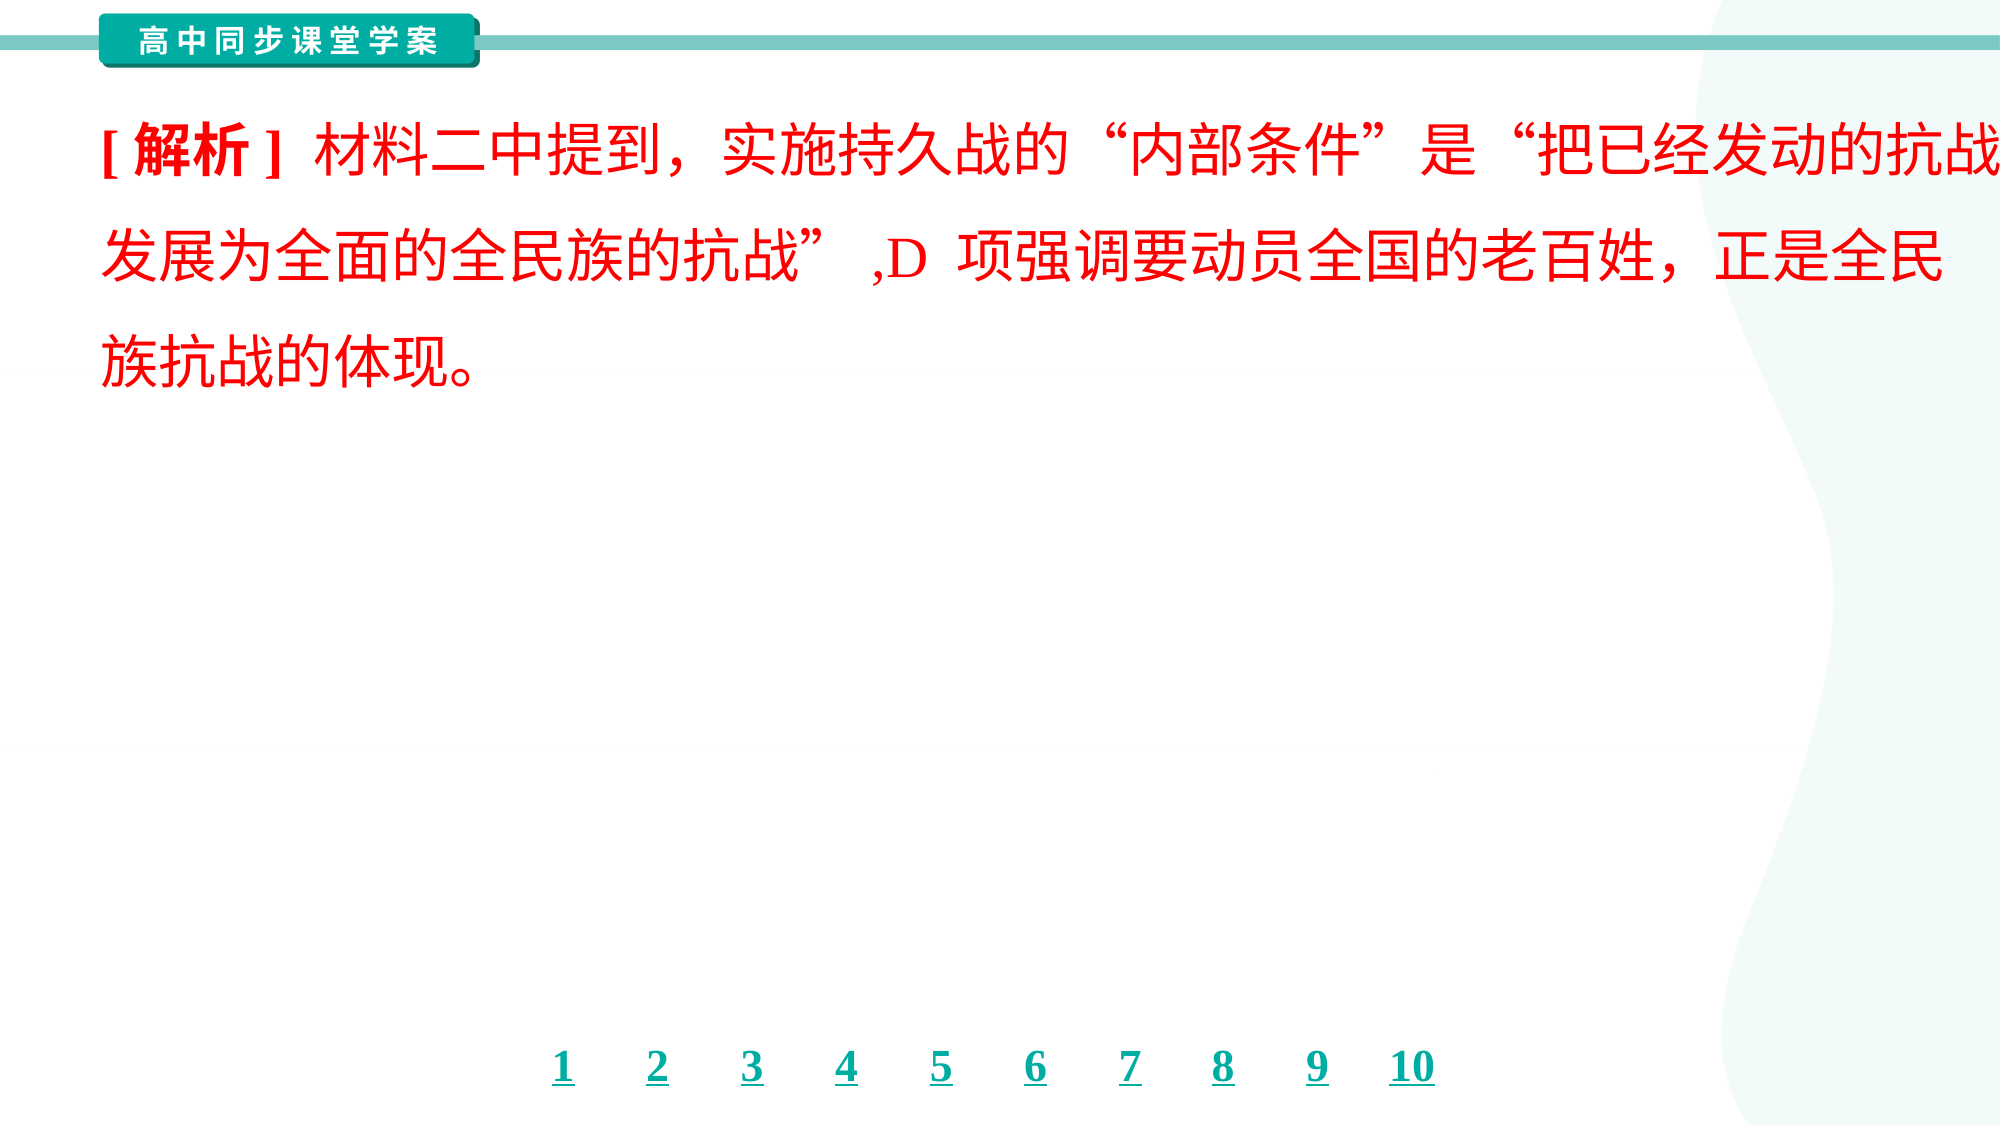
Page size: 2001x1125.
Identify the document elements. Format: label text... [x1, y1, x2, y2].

picture [0, 0, 2000, 1125]
text_box [解析] 材料二中提到，实施持久战的“内部条件”是“把已经发动的抗战 发展为全面的全民族的抗战”,D 项强调要动员全国的老百姓，正是全民 族抗战的体现。 [100, 76, 1899, 715]
